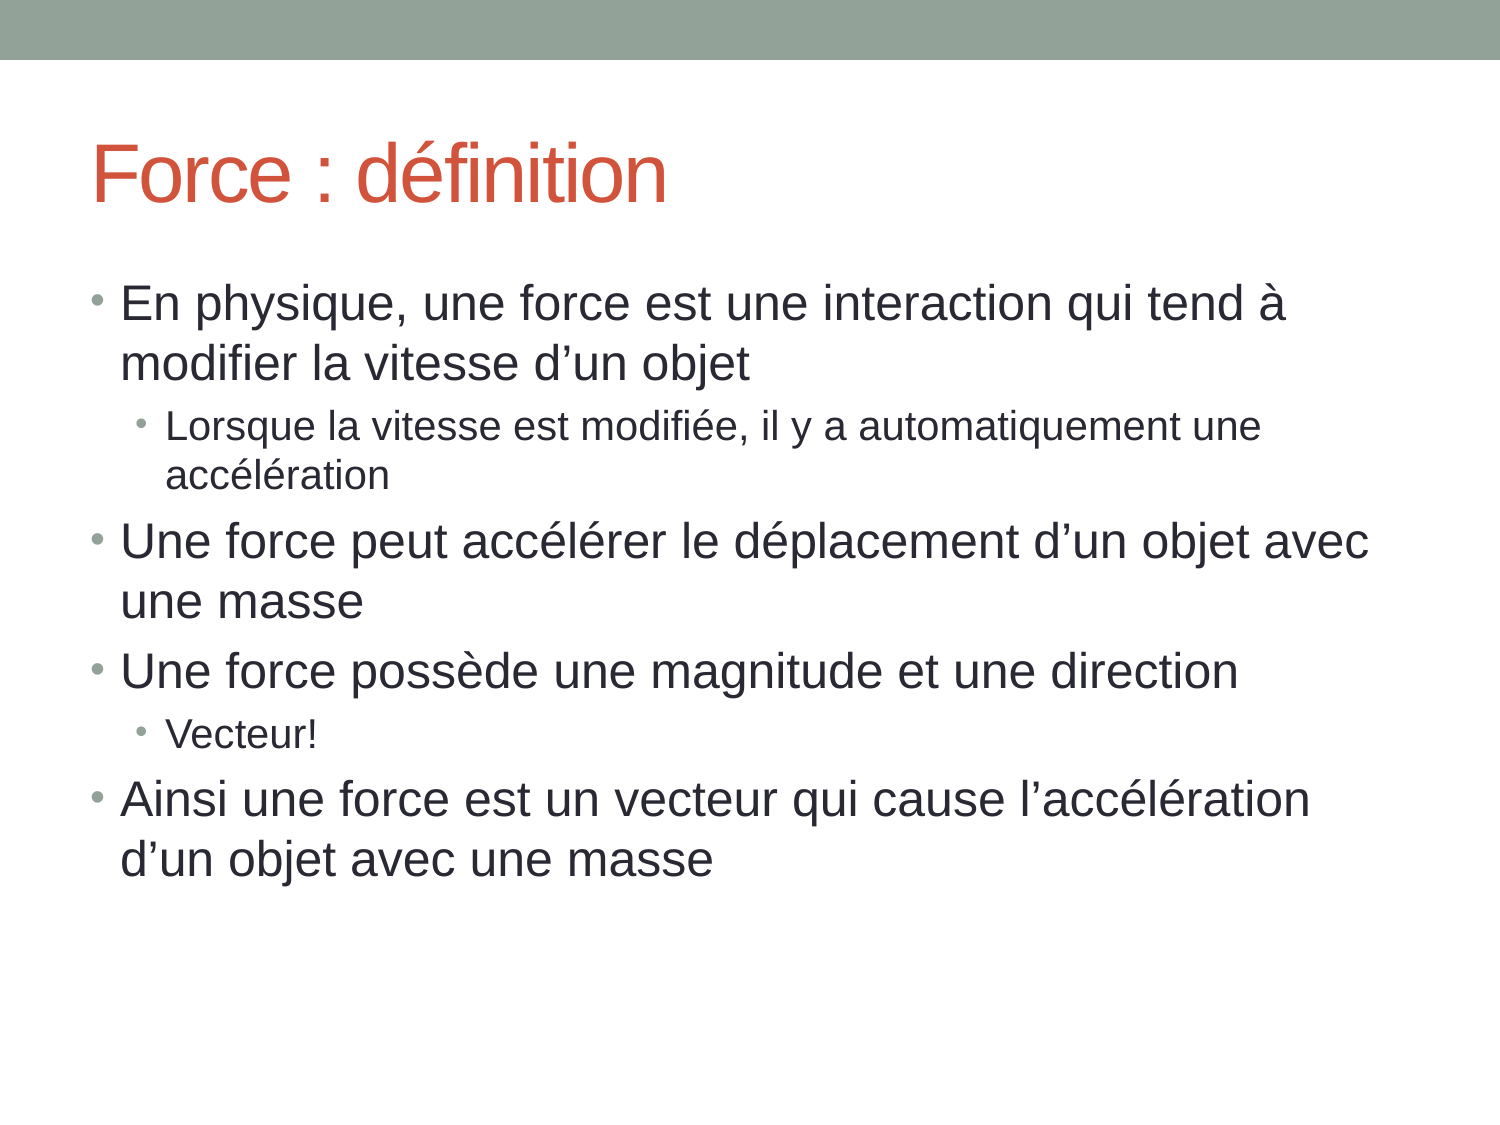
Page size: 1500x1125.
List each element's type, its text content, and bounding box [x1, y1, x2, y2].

list En physique, une force est une interaction qui tend à modifier la vitesse d’un objet Lorsque la vitesse est modifiée, il y a automatiquement une accélération Une force peut accélérer le déplacement d’un objet avec une masse Une force possède une magnitude et une direction Vecteur! Ainsi une force est un vecteur qui cause l’accélération d’un objet avec une masse [75, 262, 1425, 1063]
title Force : définition [75, 87, 1425, 250]
